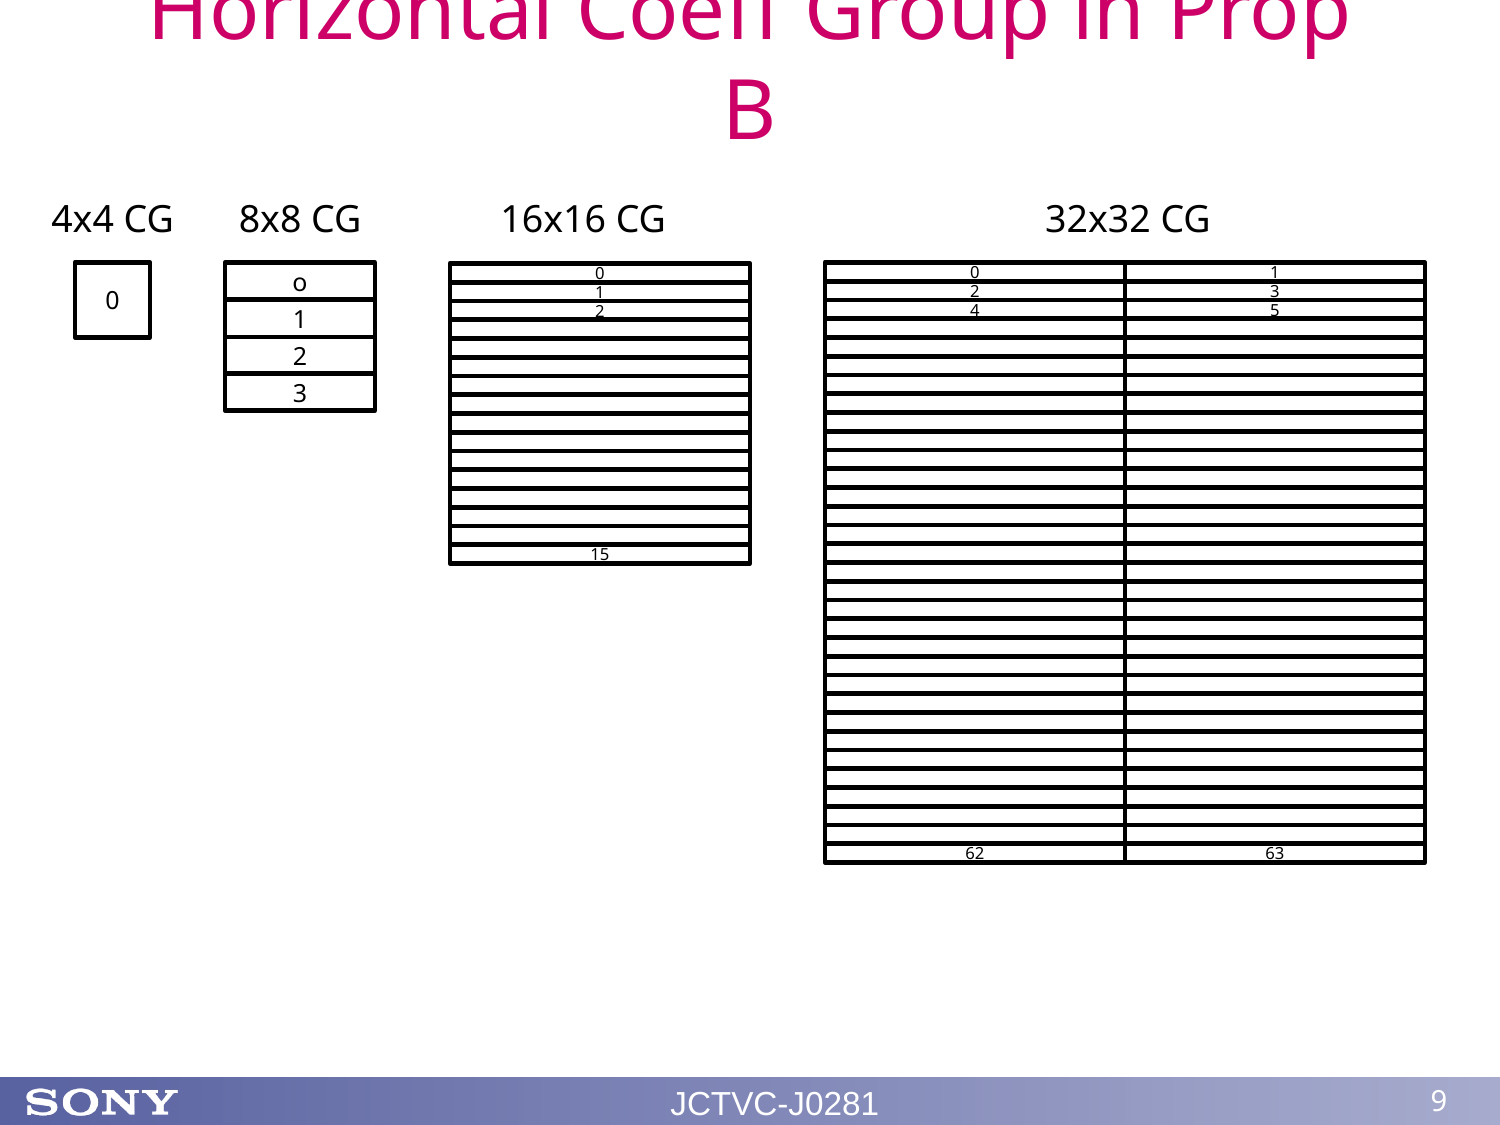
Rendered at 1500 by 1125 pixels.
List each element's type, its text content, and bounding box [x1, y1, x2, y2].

text_box 32x32 CG [1030, 187, 1236, 248]
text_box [824, 262, 1126, 563]
slide_number 9 [1149, 1074, 1463, 1125]
text_box 16x16 CG [485, 187, 681, 248]
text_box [824, 571, 1119, 863]
title Horizontal Coeff Group in Prop B [112, 0, 1388, 115]
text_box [449, 263, 751, 564]
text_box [1126, 262, 1426, 562]
footer JCTVC-J0281 [537, 1074, 1013, 1125]
picture [26, 1088, 178, 1116]
text_box 4x4 CG [36, 187, 189, 248]
text_box 0 [74, 262, 150, 338]
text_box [1124, 562, 1426, 863]
text_box 8x8 CG [223, 187, 377, 248]
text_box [224, 262, 376, 411]
